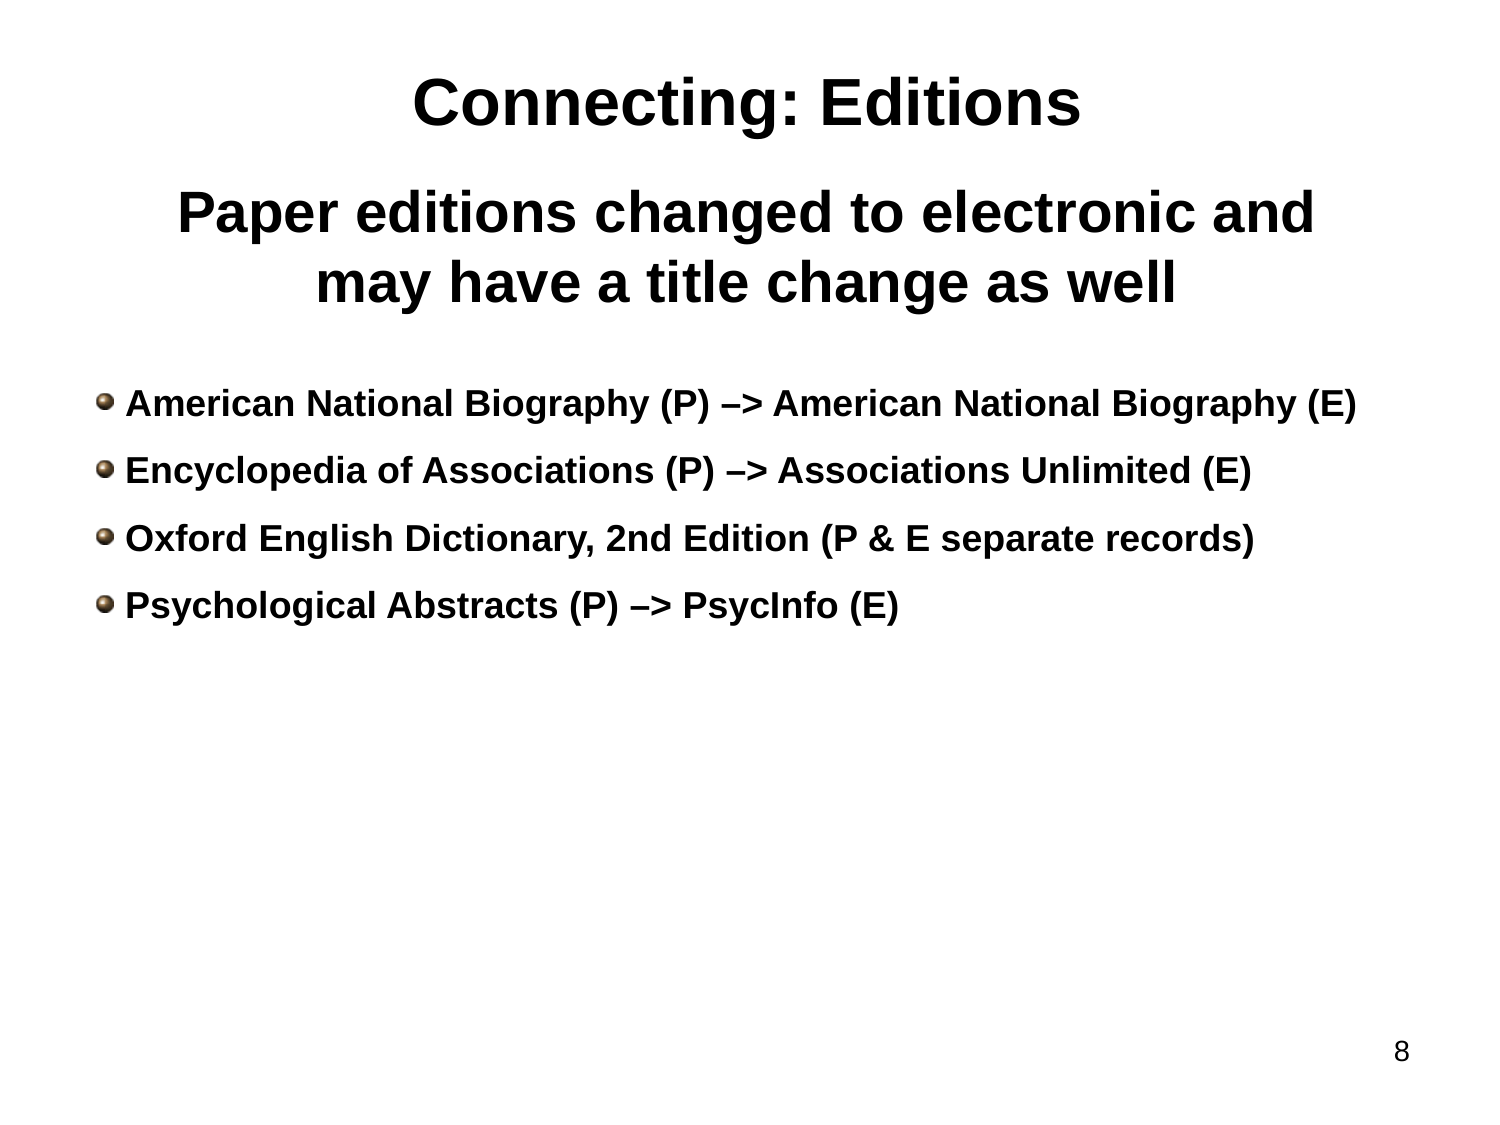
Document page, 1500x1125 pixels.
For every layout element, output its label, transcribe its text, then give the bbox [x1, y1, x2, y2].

picture [95, 527, 114, 545]
picture [95, 392, 114, 410]
picture [95, 459, 114, 478]
text_box Connecting: Editions [397, 11, 1098, 146]
slide_number 8 [1074, 1024, 1426, 1103]
text_box Paper editions changed to electronic and may have a title change as well [159, 166, 1336, 322]
text_box American National Biography (P) –> American National Biography (E) Encyclopedia of Associations (P) –> Associations Unlimited (E) Oxford English Dictionary, 2nd Edition (P & E separate records) Psychological Abstracts (P) –> PsycInfo (E) [81, 348, 1425, 769]
picture [95, 594, 114, 613]
